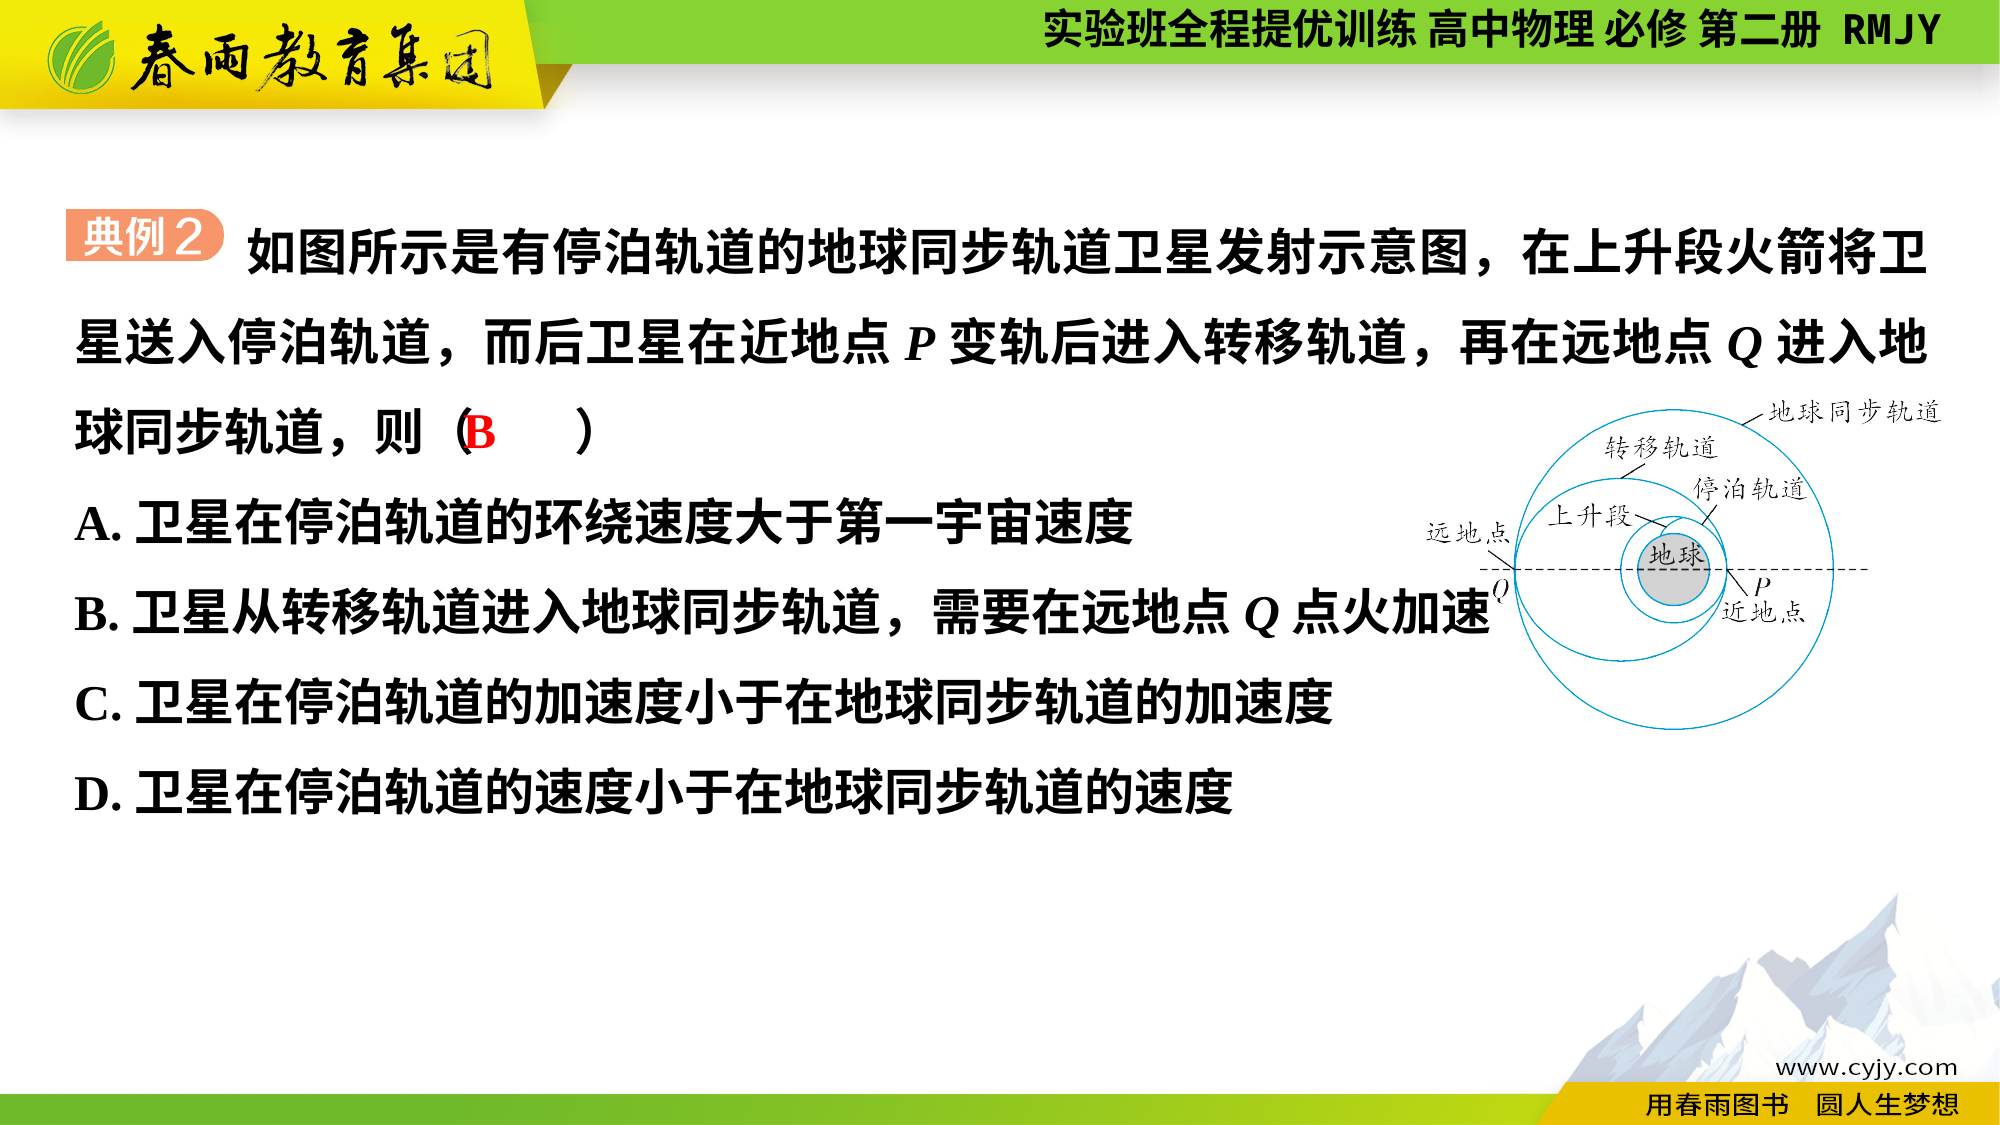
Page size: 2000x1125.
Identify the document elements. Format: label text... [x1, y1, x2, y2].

picture [0, 0, 2000, 1125]
list 如图所示是有停泊轨道的地球同步轨道卫星发射示意图，在上升段火箭将卫星送入停泊轨道，而后卫星在近地点P变轨后进入转移轨道，再在远地点Q进入地球同步轨道，则（ ） A.卫星在停泊轨道的环绕速度大于第一宇宙速度 B.卫星从转移轨道进入地球同步轨道，需要在远地点Q点火加速 C.卫星在停泊轨道的加速度小于在地球同步轨道的加速度 D.卫星在停泊轨道的速度小于在地球同步轨道的速度 [59, 182, 1944, 835]
text_box B [448, 361, 512, 467]
